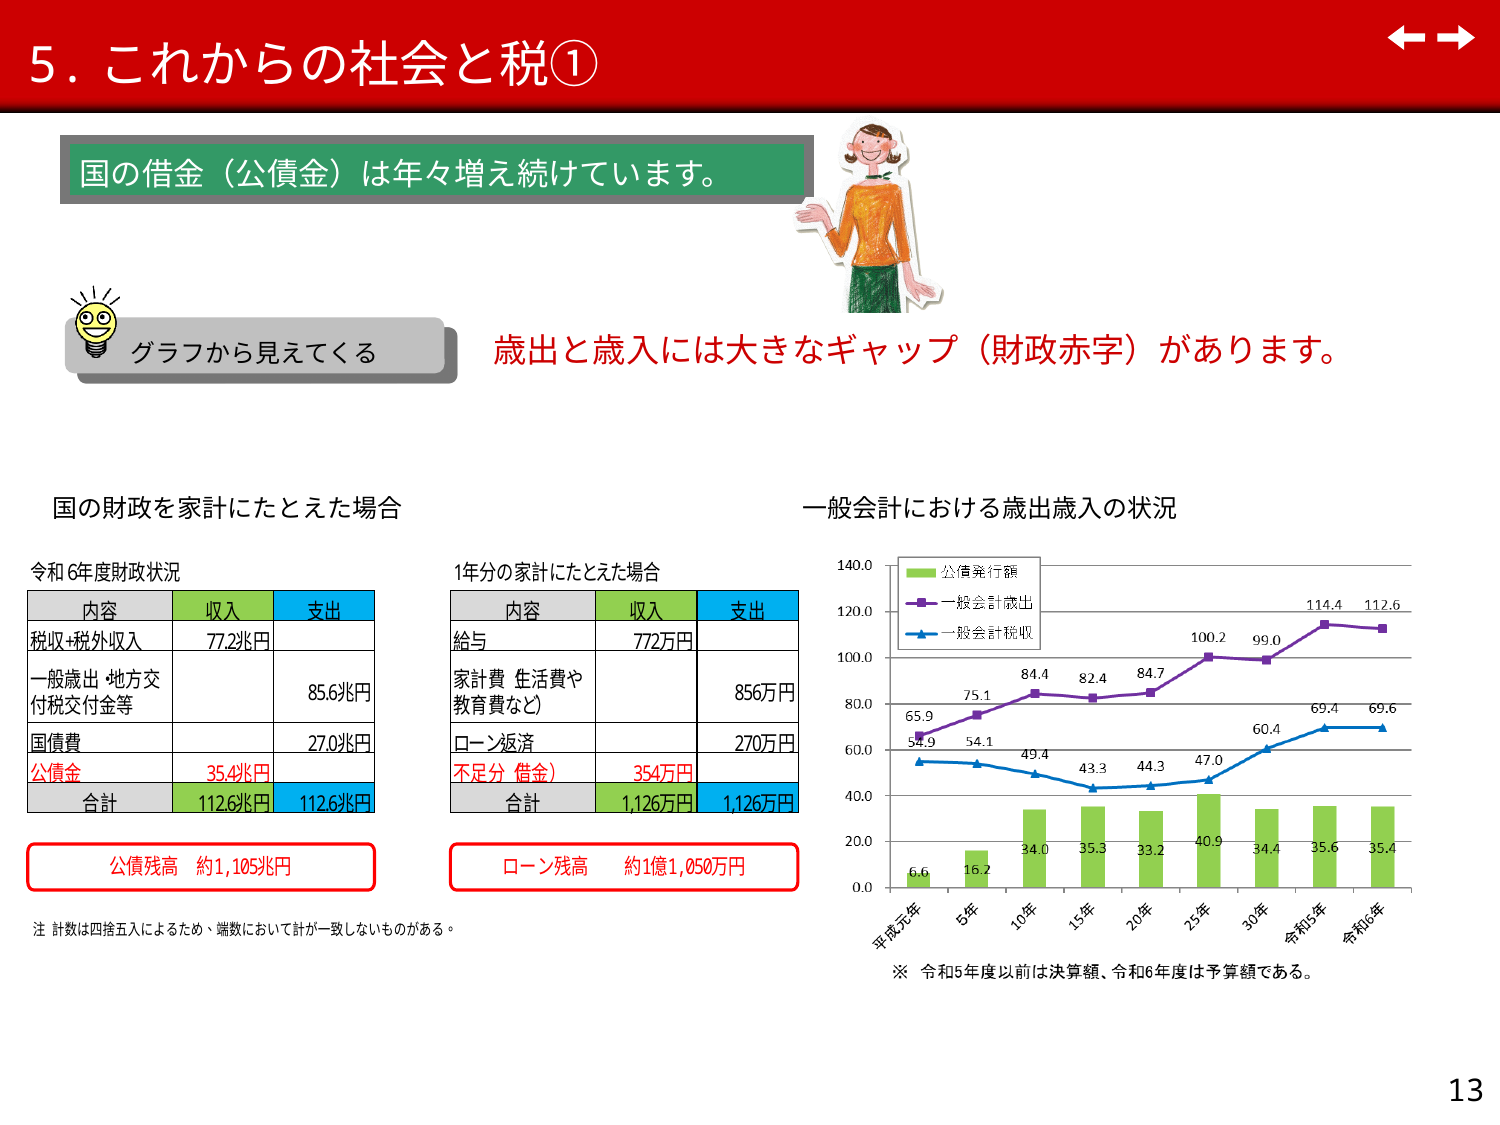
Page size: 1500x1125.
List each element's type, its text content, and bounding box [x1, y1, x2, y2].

text_box 歳出と歳入には大きなギャップ（財政赤字）があります。 [478, 314, 1431, 377]
text_box 国の財政を家計にたとえた場合 [37, 479, 463, 531]
text_box 国の借金（公債金）は年々増え続けています。 [64, 139, 778, 200]
text_box 一般会計における歳出歳入の状況 [787, 479, 1288, 531]
picture [69, 284, 120, 358]
picture [0, 0, 1500, 313]
text_box 13 [1432, 1062, 1500, 1115]
picture [0, 525, 1476, 990]
text_box グラフから見えてくる [64, 317, 445, 374]
